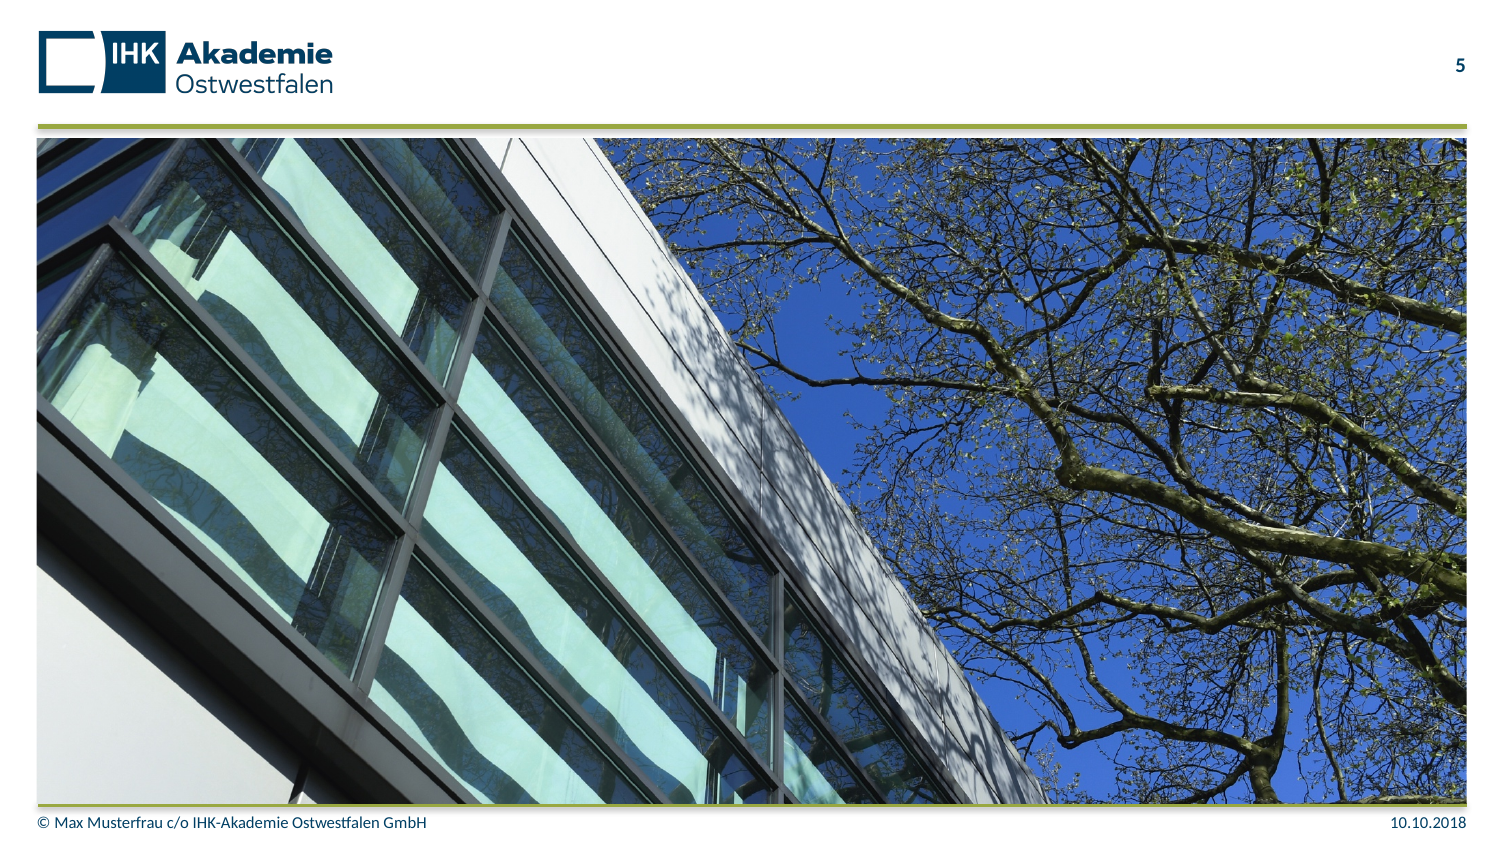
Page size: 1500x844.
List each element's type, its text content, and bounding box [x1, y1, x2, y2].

footer © Max Musterfrau c/o IHK-Akademie Ostwestfalen GmbH [36, 811, 1182, 836]
slide_number 5 [1387, 40, 1466, 87]
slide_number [1360, 811, 1467, 836]
picture [33, 25, 352, 99]
picture [36, 138, 1467, 805]
